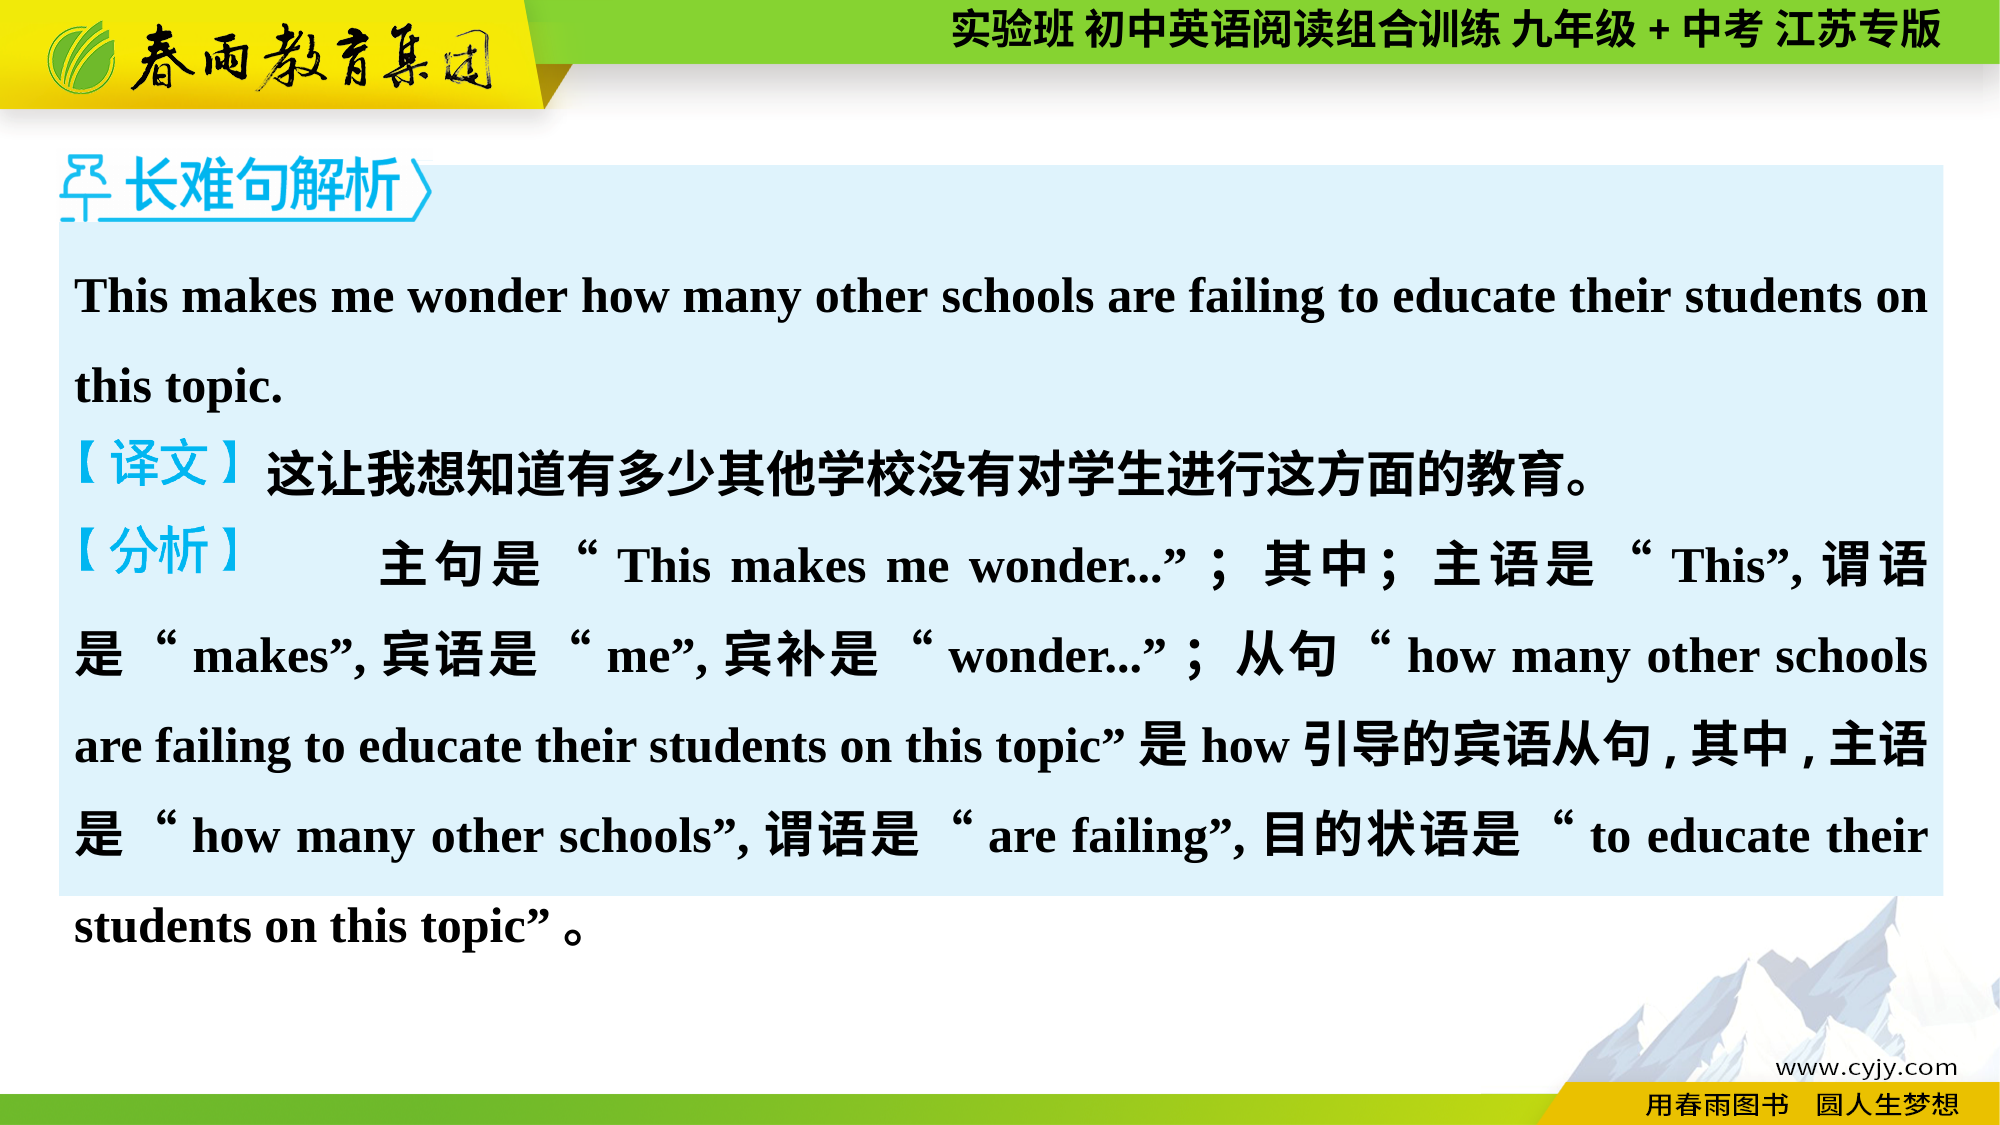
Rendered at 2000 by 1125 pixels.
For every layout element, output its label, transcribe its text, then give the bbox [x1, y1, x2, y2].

picture [0, 0, 2000, 1125]
list This makes me wonder how many other schools are failing to educate their students on this topic. 这让我想知道有多少其他学校没有对学生进行这方面的教育。 主句是“This makes me wonder...”；其中；主语是“This”,谓语是“makes”,宾语是“me”,宾补是“wonder...”；从句“how many other schools are failing to educate their students on this topic”是how引导的宾语从句,其中,主语是“how many other schools”,谓语是“are failing”,目的状语是“to educate their students on this topic”。 [59, 165, 1944, 896]
